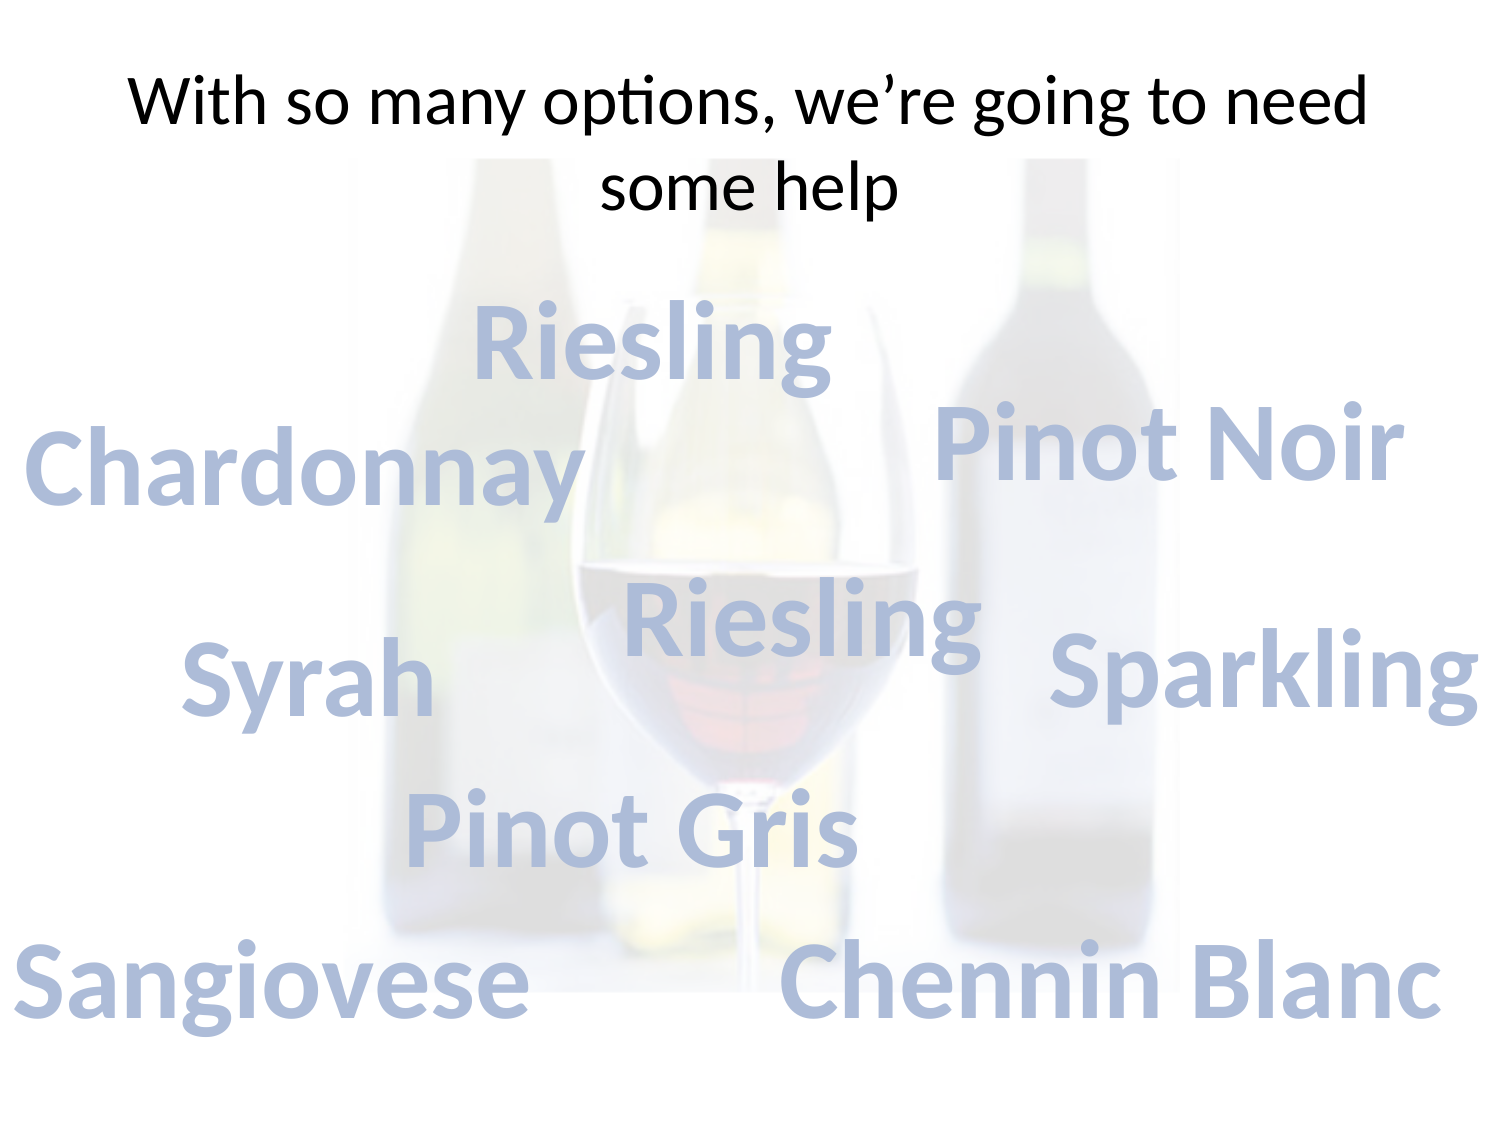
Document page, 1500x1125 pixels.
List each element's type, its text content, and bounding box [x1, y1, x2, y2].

text_box Pinot Noir [917, 360, 1423, 511]
text_box Riesling [606, 536, 999, 687]
text_box Syrah [165, 595, 454, 746]
text_box Pinot Gris [388, 747, 877, 898]
title With so many options, we’re going to need some help [75, 45, 1425, 233]
text_box Chardonnay [9, 385, 602, 536]
text_box Chennin Blanc [764, 898, 1459, 1049]
text_box Sparkling [1033, 587, 1496, 738]
text_box Riesling [456, 259, 849, 410]
text_box Sangiovese [0, 898, 549, 1049]
